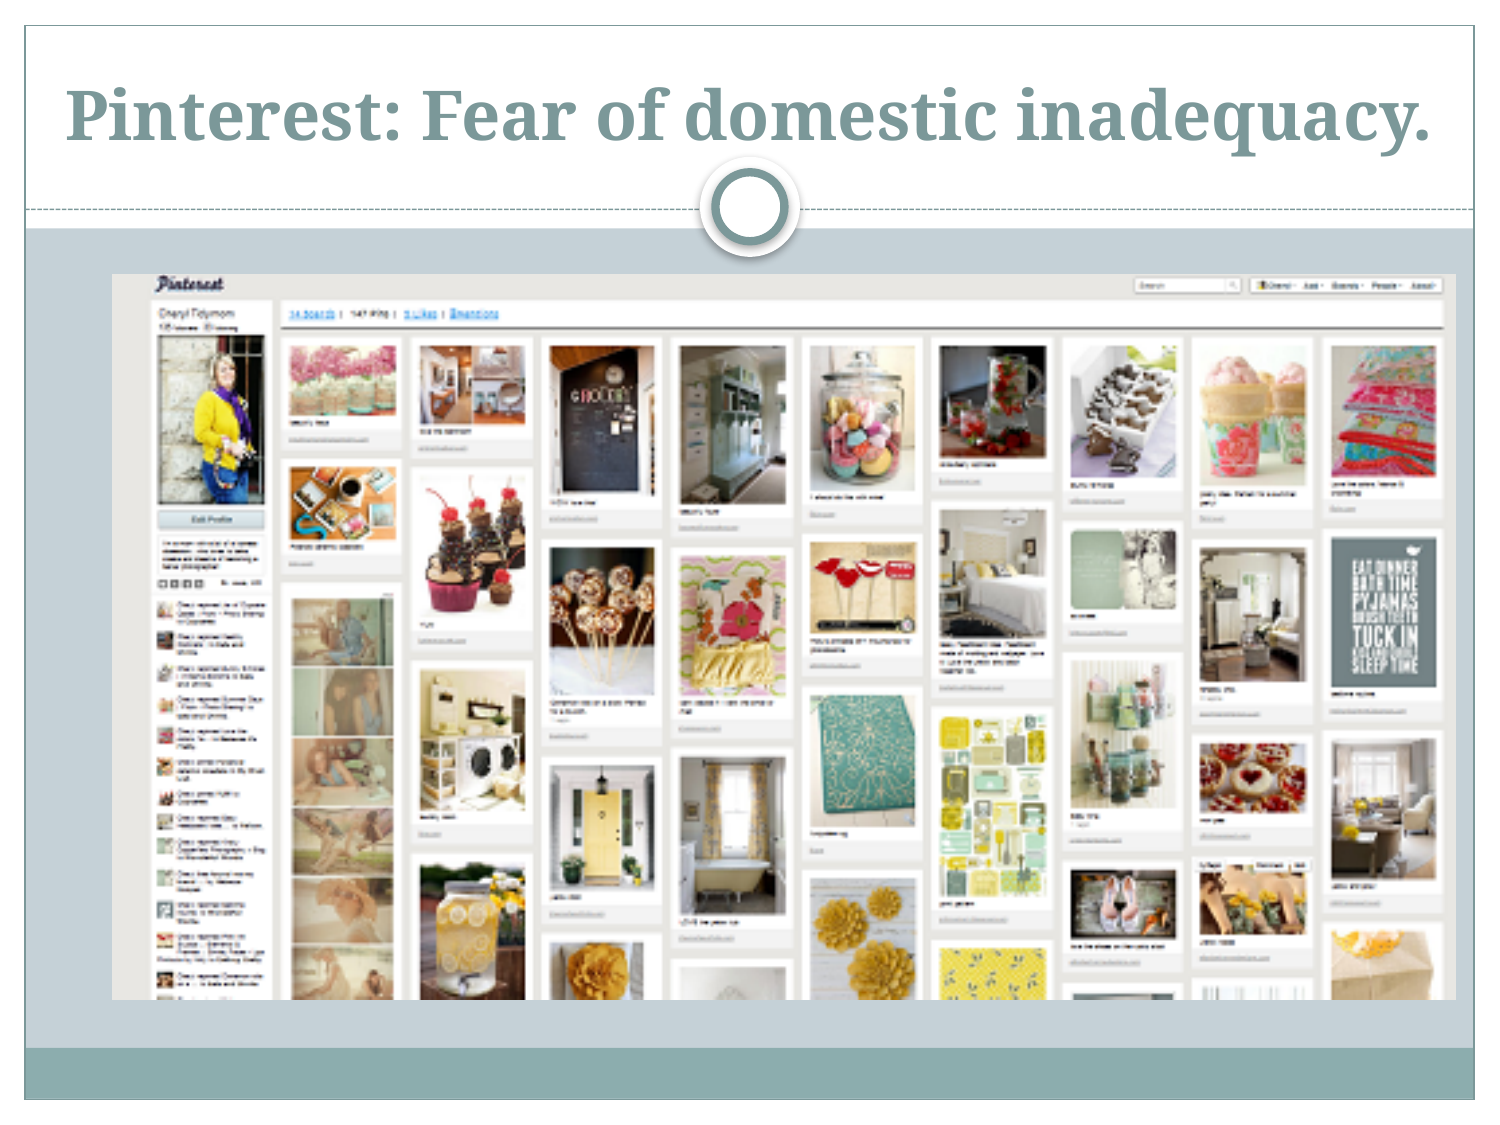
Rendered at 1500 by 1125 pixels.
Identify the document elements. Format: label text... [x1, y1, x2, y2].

title Pinterest: Fear of domestic inadequacy. [49, 37, 1450, 162]
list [112, 274, 1456, 1001]
